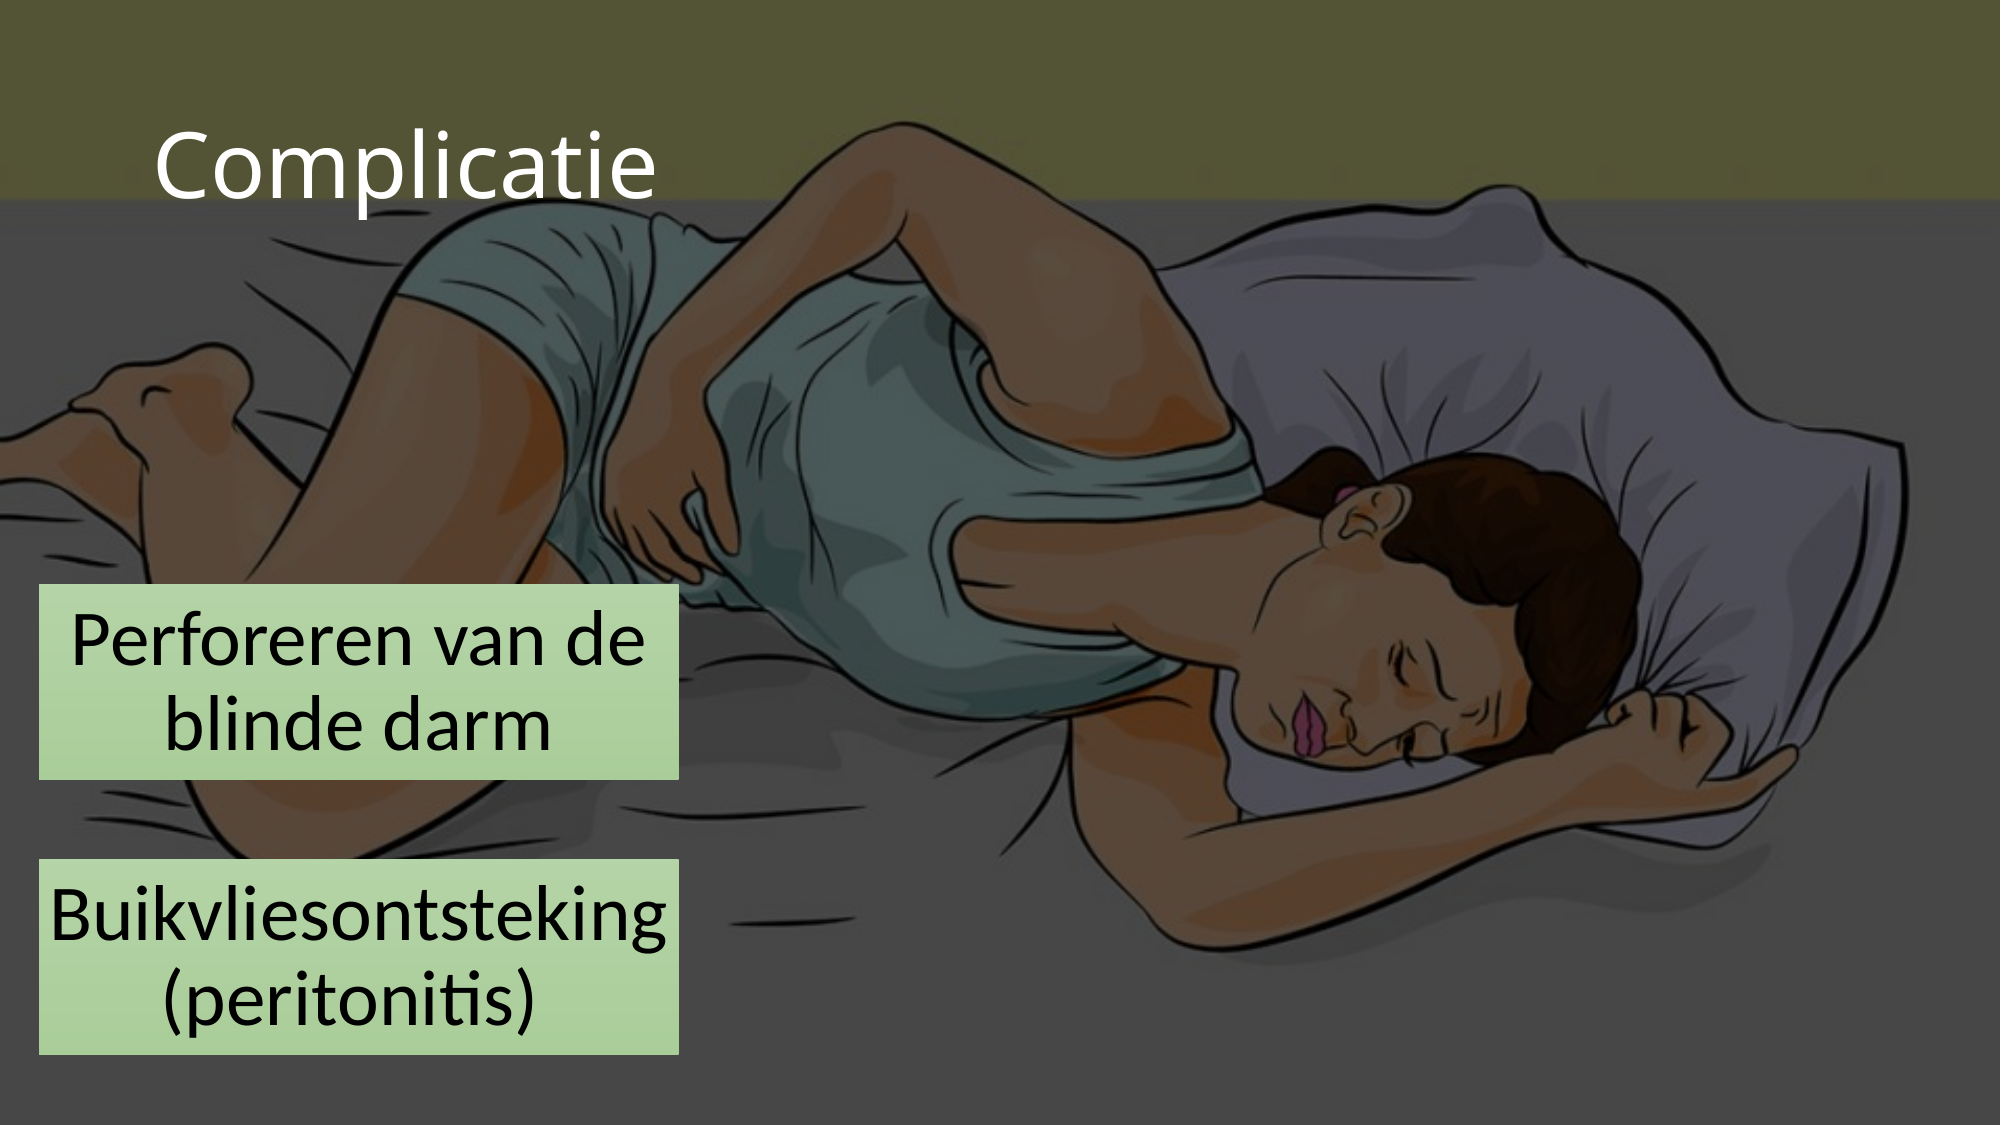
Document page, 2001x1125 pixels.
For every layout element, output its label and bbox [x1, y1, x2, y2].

list [0, 584, 1050, 1055]
picture [0, 0, 2000, 1125]
